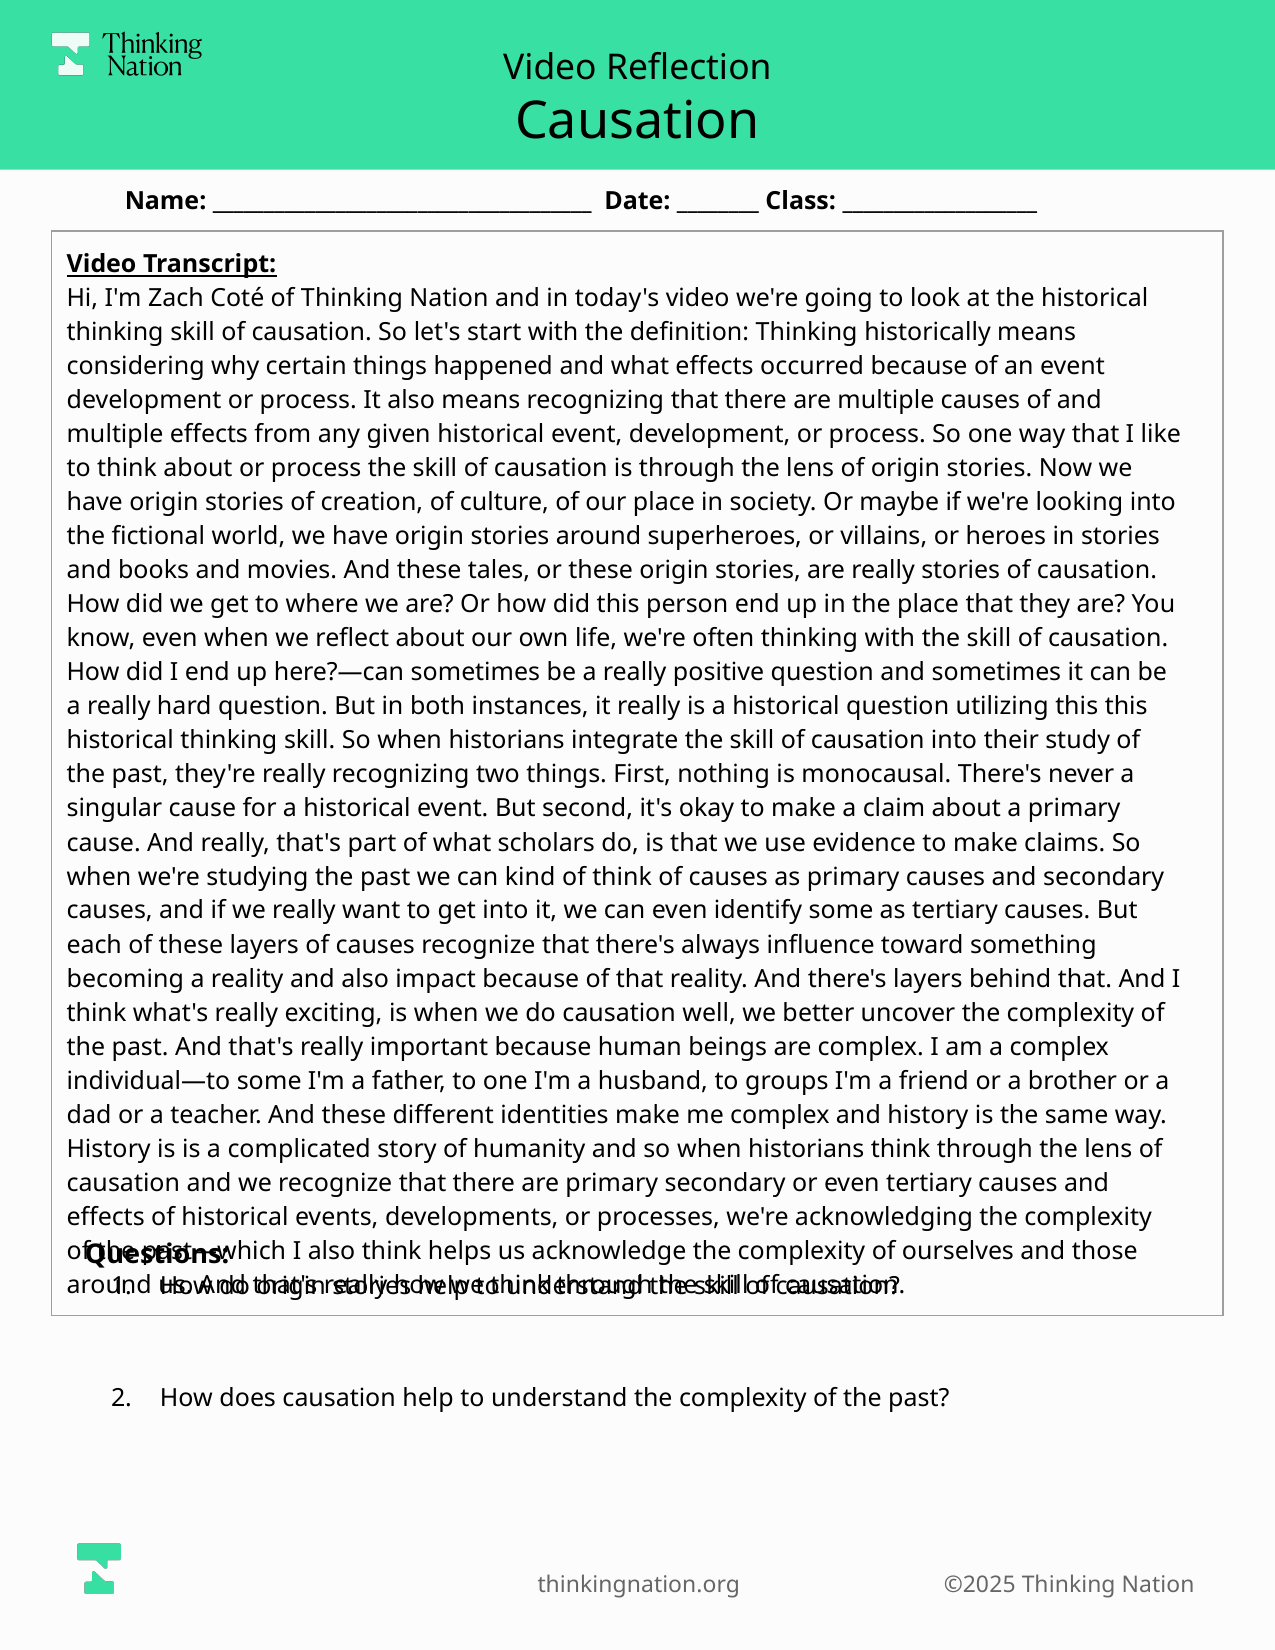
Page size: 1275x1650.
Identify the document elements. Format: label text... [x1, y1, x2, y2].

text_box ©2025 Thinking Nation [909, 1553, 1211, 1605]
picture [63, 1533, 134, 1604]
text_box Video Reflection Causation [0, 0, 1275, 170]
text_box Name: _____________________________________ Date: ________ Class: ___________________ [109, 169, 1165, 230]
table_header Video Transcript: Hi, I'm Zach Coté of Thinking Nation and in today's video we're going to look at the historical thinking skill of causation. So let's start with the definition: Thinking historically means considering why certain things happened and what effects occurred because of an event development or process. It also means recognizing that there are multiple causes of and multiple effects from any given historical event, development, or process. So one way that I like to think about or process the skill of causation is through the lens of origin stories. Now we have origin stories of creation, of culture, of our place in society. Or maybe if we're looking into the fictional world, we have origin stories around superheroes, or villains, or heroes in stories and books and movies. And these tales, or these origin stories, are really stories of causation. How did we get to where we are? Or how did this person end up in the place that they are? You know, even when we reflect about our own life, we're often thinking with the skill of causation. How did I end up here?—can sometimes be a really positive question and sometimes it can be a really hard question. But in both instances, it really is a historical question utilizing this this historical thinking skill. So when historians integrate the skill of causation into their study of the past, they're really recognizing two things. First, nothing is monocausal. There's never a singular cause for a historical event. But second, it's okay to make a claim about a primary cause. And really, that's part of what scholars do, is that we use evidence to make claims. So when we're studying the past we can kind of think of causes as primary causes and secondary causes, and if we really want to get into it, we can even identify some as tertiary causes. But each of these layers of causes recognize that there's always influence toward something becoming a reality and also impact because of that reality. And there's layers behind that. And I think what's really exciting, is when we do causation well, we better uncover the complexity of the past. And that's really important because human beings are complex. I am a complex individual—to some I'm a father, to one I'm a husband, to groups I'm a friend or a brother or a dad or a teacher. And these different identities make me complex and history is the same way. History is is a complicated story of humanity and so when historians think through the lens of causation and we recognize that there are primary secondary or even tertiary causes and effects of historical events, developments, or processes, we're acknowledging the complexity of the past—which I also think helps us acknowledge the complexity of ourselves and those around us. And that's really how we think through the skill of causation. [52, 232, 1222, 1315]
text_box thinkingnation.org [488, 1553, 790, 1605]
picture [35, 17, 207, 90]
text_box Questions: How do origin stories help to understand the skill of causation? How does causation help to understand the complexity of the past? [69, 1221, 1205, 1482]
